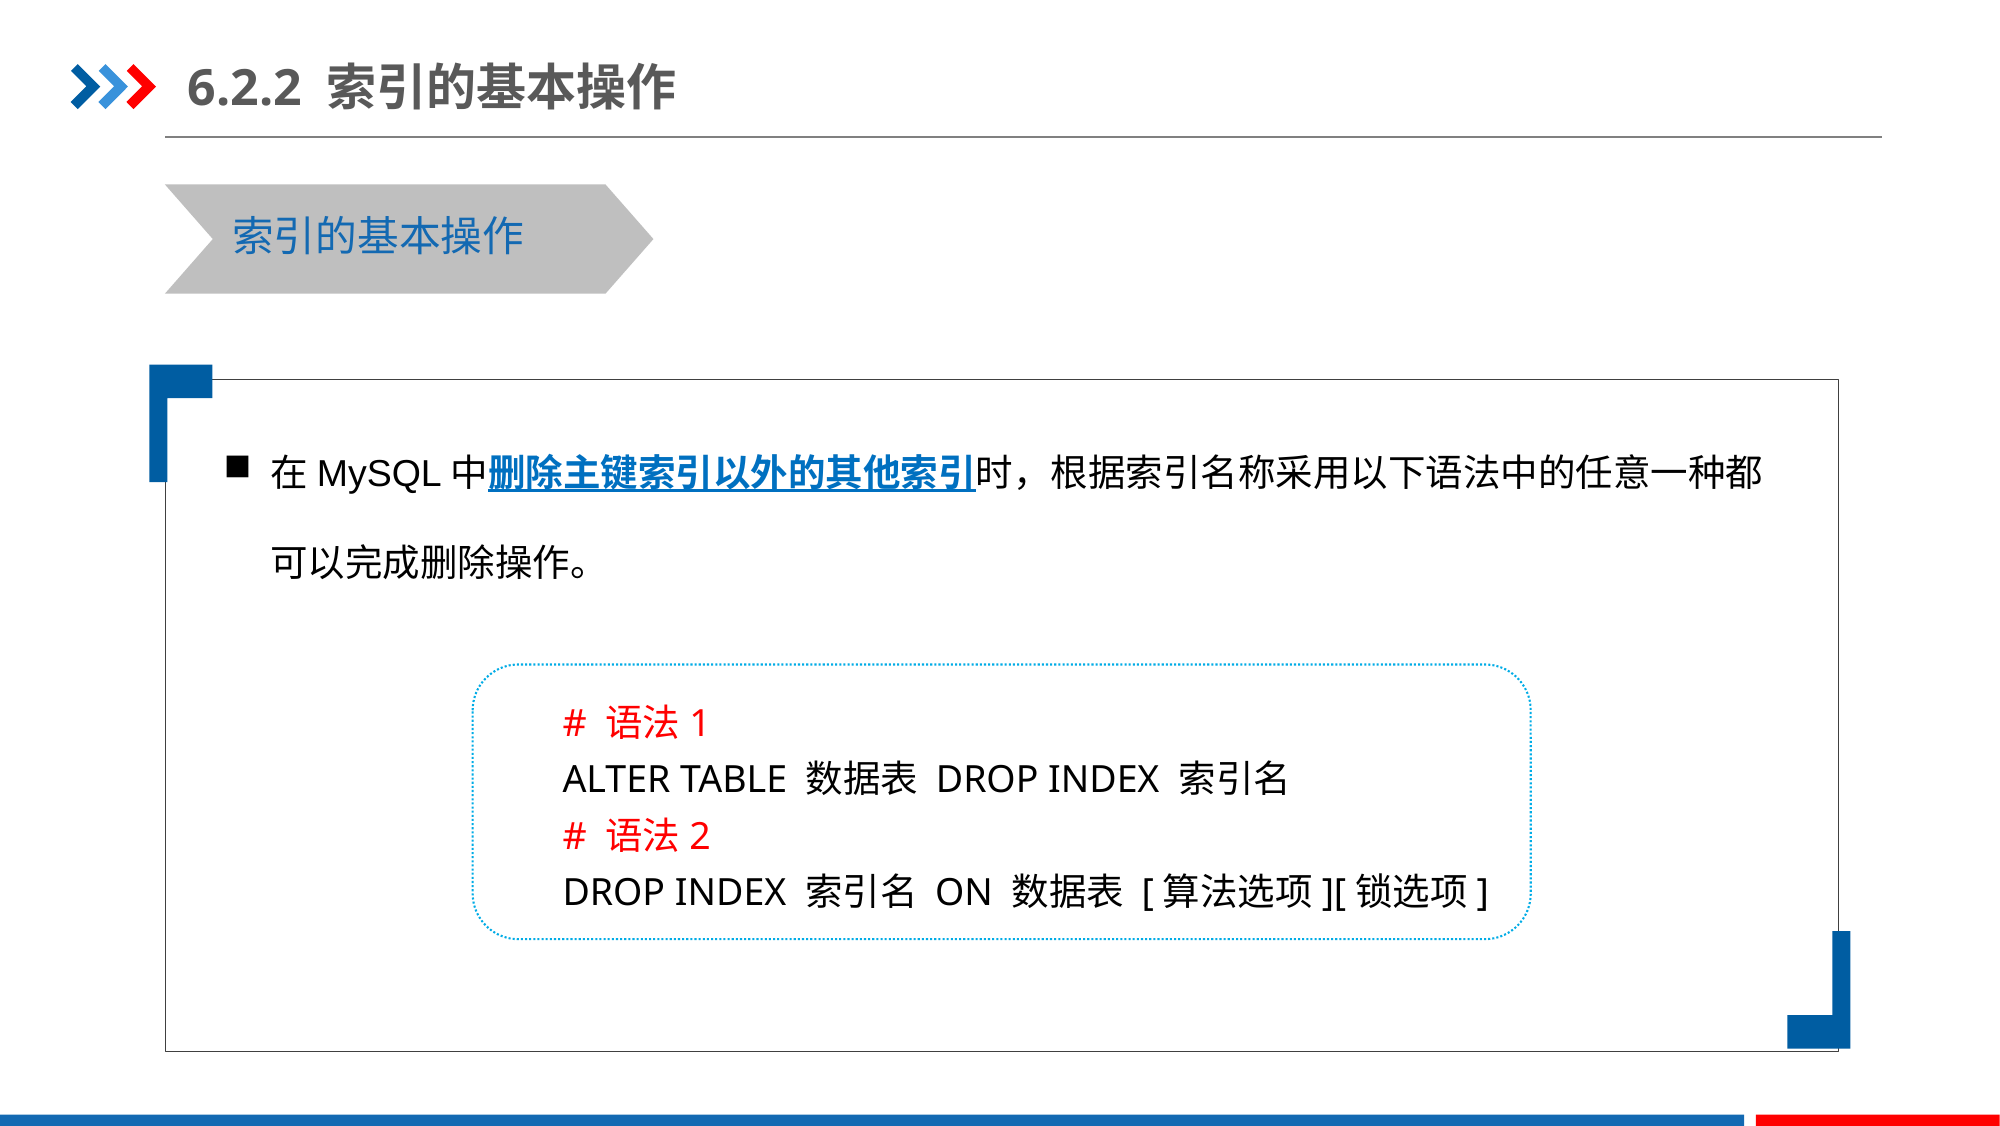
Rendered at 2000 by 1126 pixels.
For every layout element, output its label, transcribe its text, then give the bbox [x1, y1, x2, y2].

text_box 6.2.2 索引的基本操作 [187, 43, 827, 127]
text_box [484, 664, 1520, 680]
text_box [164, 184, 654, 294]
text_box [481, 921, 1522, 940]
text_box [1785, 929, 1852, 1051]
text_box [163, 378, 1841, 1053]
text_box [147, 363, 215, 484]
text_box 索引的基本操作 [217, 202, 539, 317]
text_box # 语法1 ALTER TABLE 数据表 DROP INDEX 索引名 # 语法2 DROP INDEX 索引名 ON 数据表 [算法选项][锁选项] [472, 680, 1531, 921]
